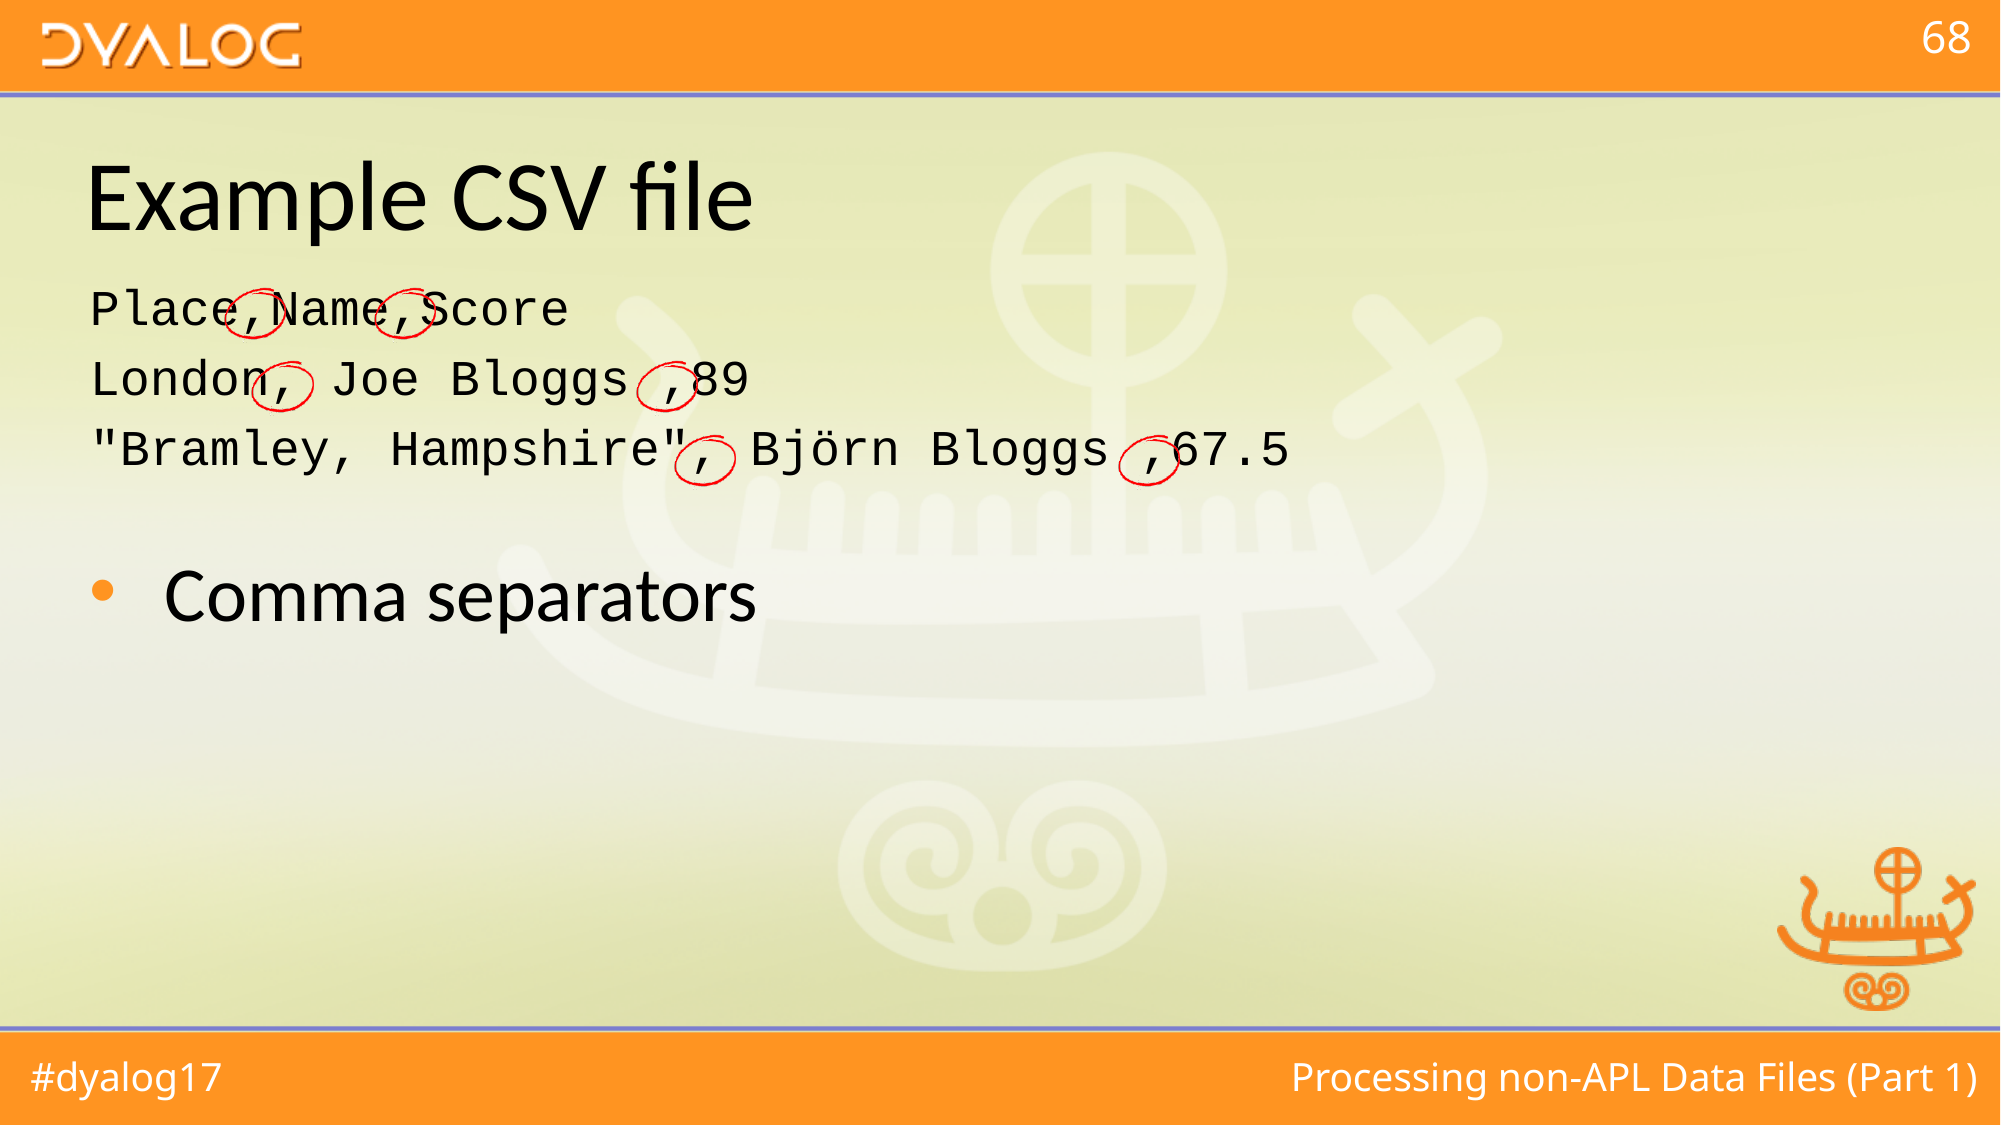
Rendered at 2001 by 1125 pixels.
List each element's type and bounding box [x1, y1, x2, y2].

list [74, 267, 1426, 1011]
title [70, 125, 1900, 256]
picture [0, 0, 2001, 1125]
